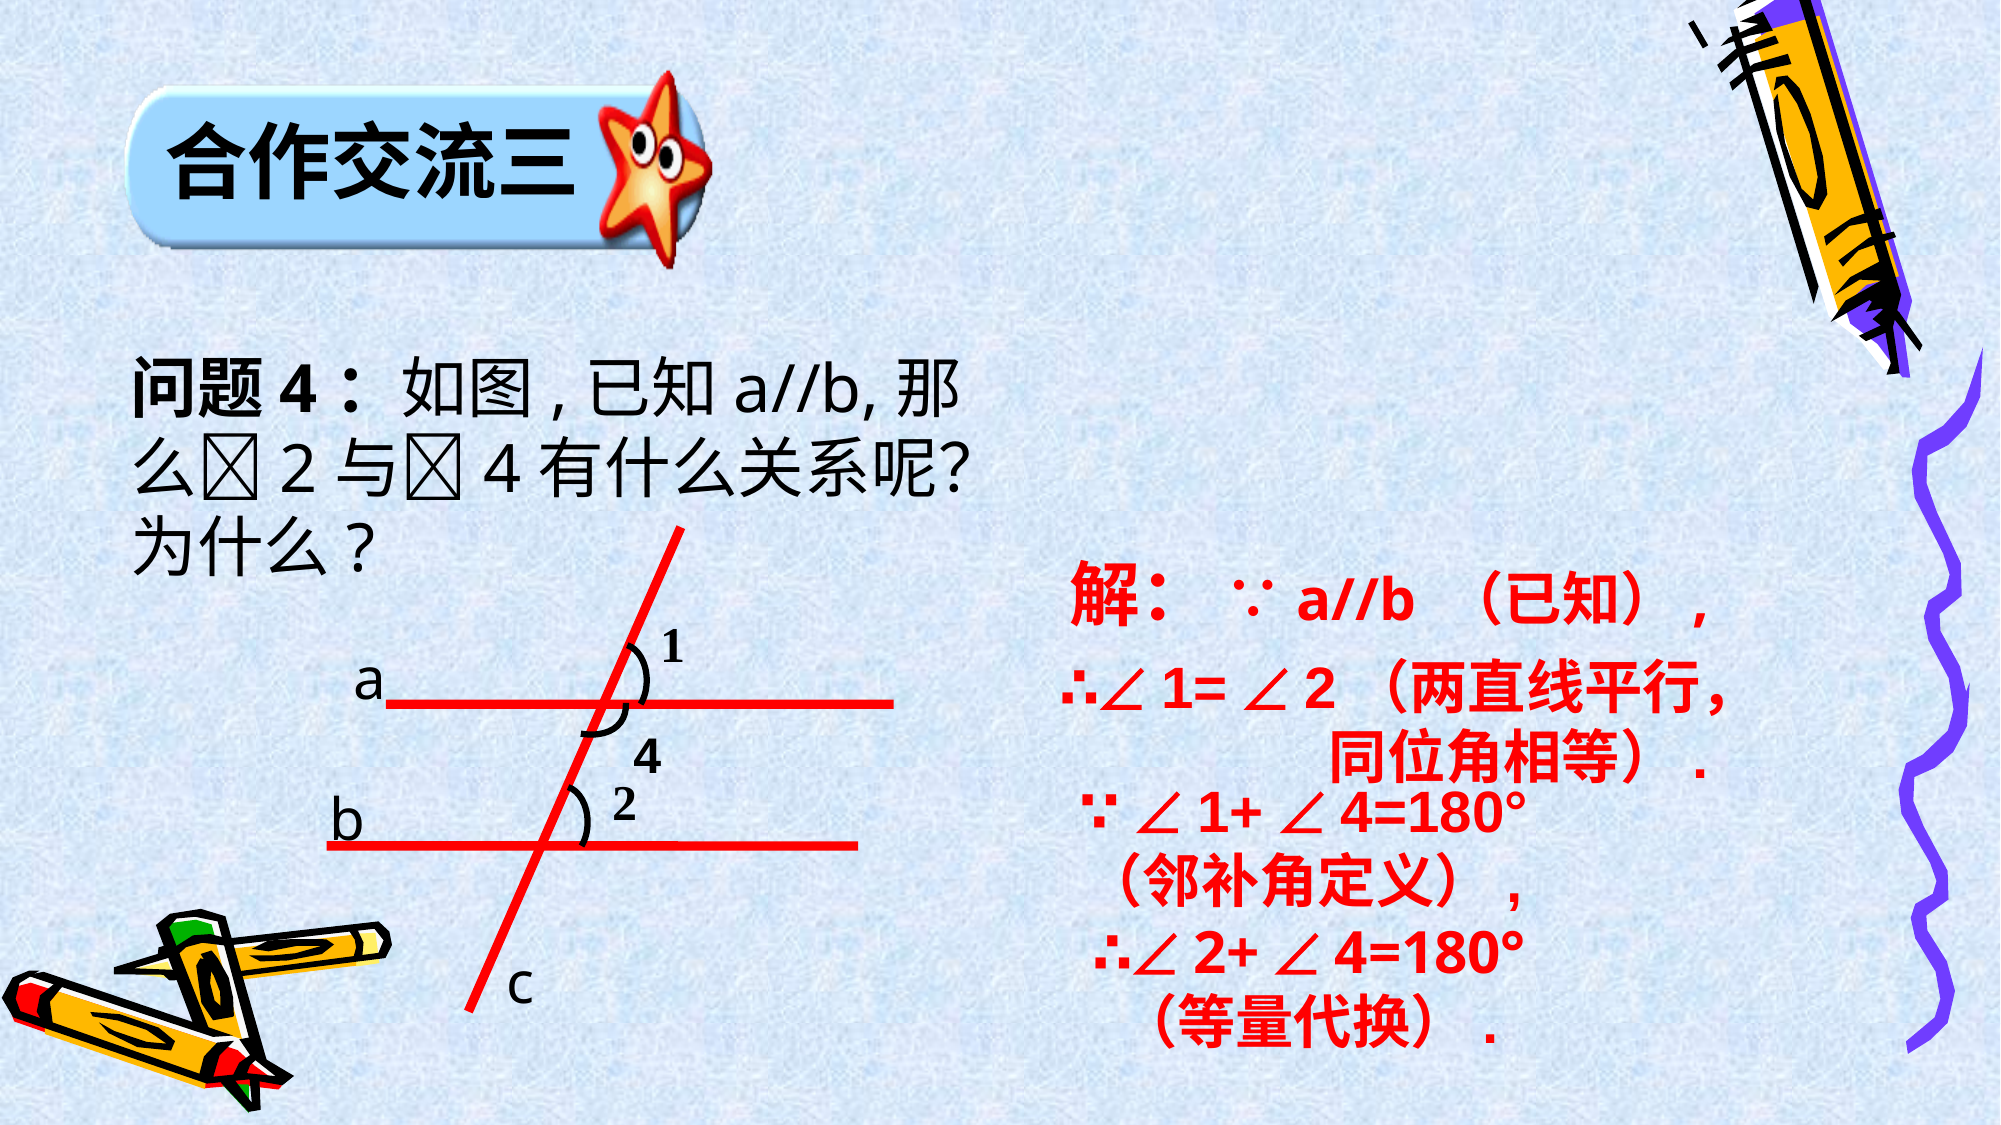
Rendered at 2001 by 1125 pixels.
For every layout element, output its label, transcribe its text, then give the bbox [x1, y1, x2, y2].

text_box 解： ∵a//b （已知）, [952, 542, 1826, 909]
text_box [119, 66, 717, 275]
text_box ∴ 2+  4=180° （等量代换）. [1023, 908, 1595, 1063]
text_box ∵  1+  4=180° （邻补角定义）, [940, 766, 1667, 992]
text_box 问题4：如图,已知a//b,那么2与4有什么关系呢？为什么? [115, 337, 984, 593]
picture [0, 0, 2001, 1125]
text_box ∴ 1=  2（两直线平行， 同位角相等）. [1018, 642, 1801, 868]
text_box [314, 526, 894, 1024]
